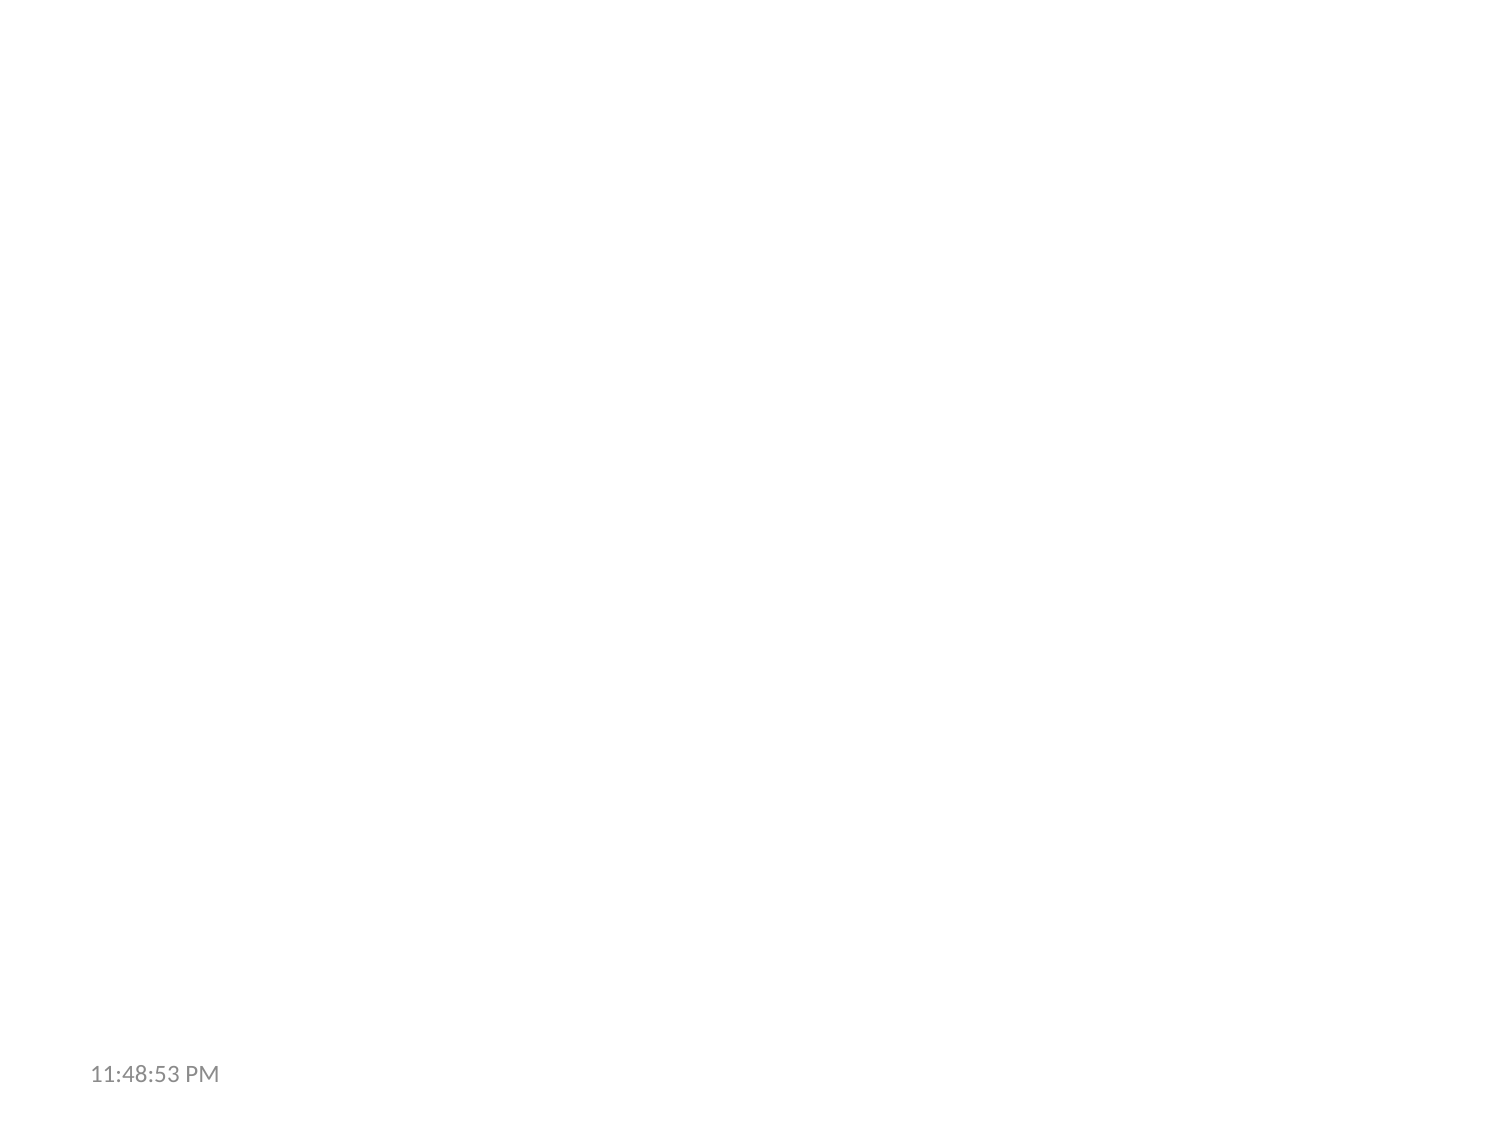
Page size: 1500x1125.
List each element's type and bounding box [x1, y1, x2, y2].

slide_number [75, 1042, 425, 1103]
